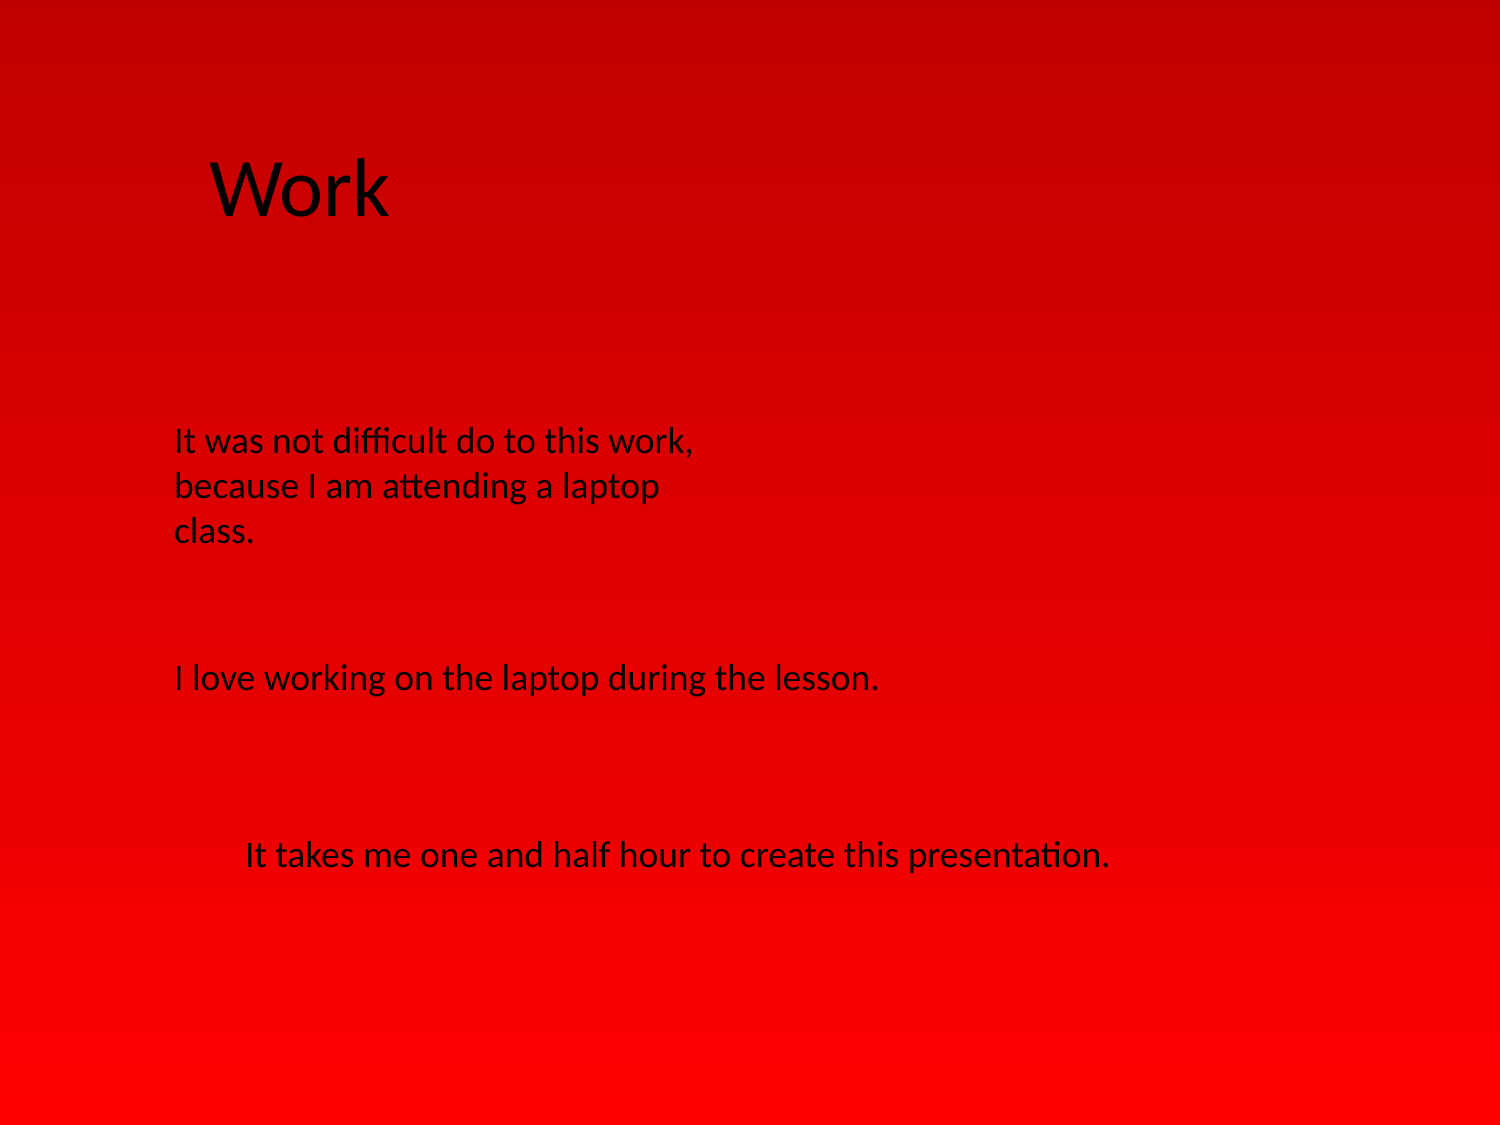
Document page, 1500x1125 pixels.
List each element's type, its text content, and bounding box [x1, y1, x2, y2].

text_box I love working on the laptop during the lesson. [159, 645, 975, 705]
text_box It was not difficult do to this work, because I am attending a laptop class. [159, 408, 762, 559]
text_box Work [194, 125, 869, 241]
text_box It takes me one and half hour to create this presentation. [230, 822, 1128, 882]
